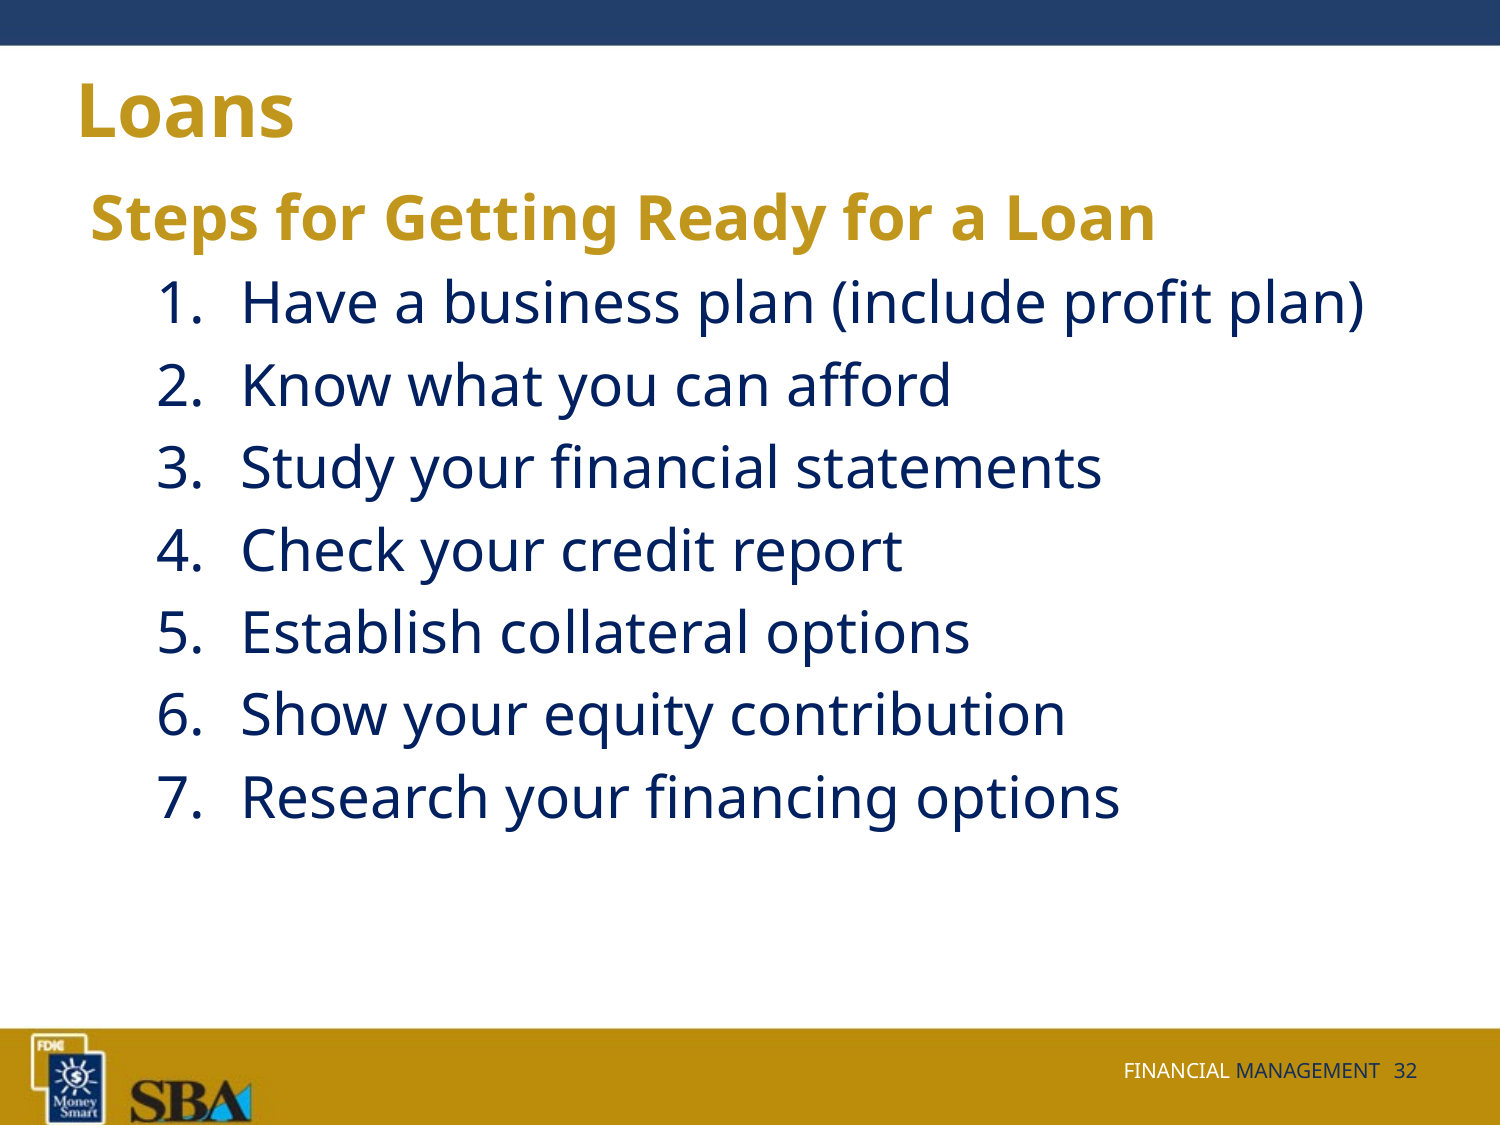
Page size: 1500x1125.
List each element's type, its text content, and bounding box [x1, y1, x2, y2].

title Loans [74, 61, 1426, 163]
picture [0, 0, 1500, 1125]
list Steps for Getting Ready for a Loan Have a business plan (include profit plan) Know what you can afford Study your financial statements Check your credit report Establish collateral options Show your equity contribution Research your financing options [90, 177, 1414, 1004]
